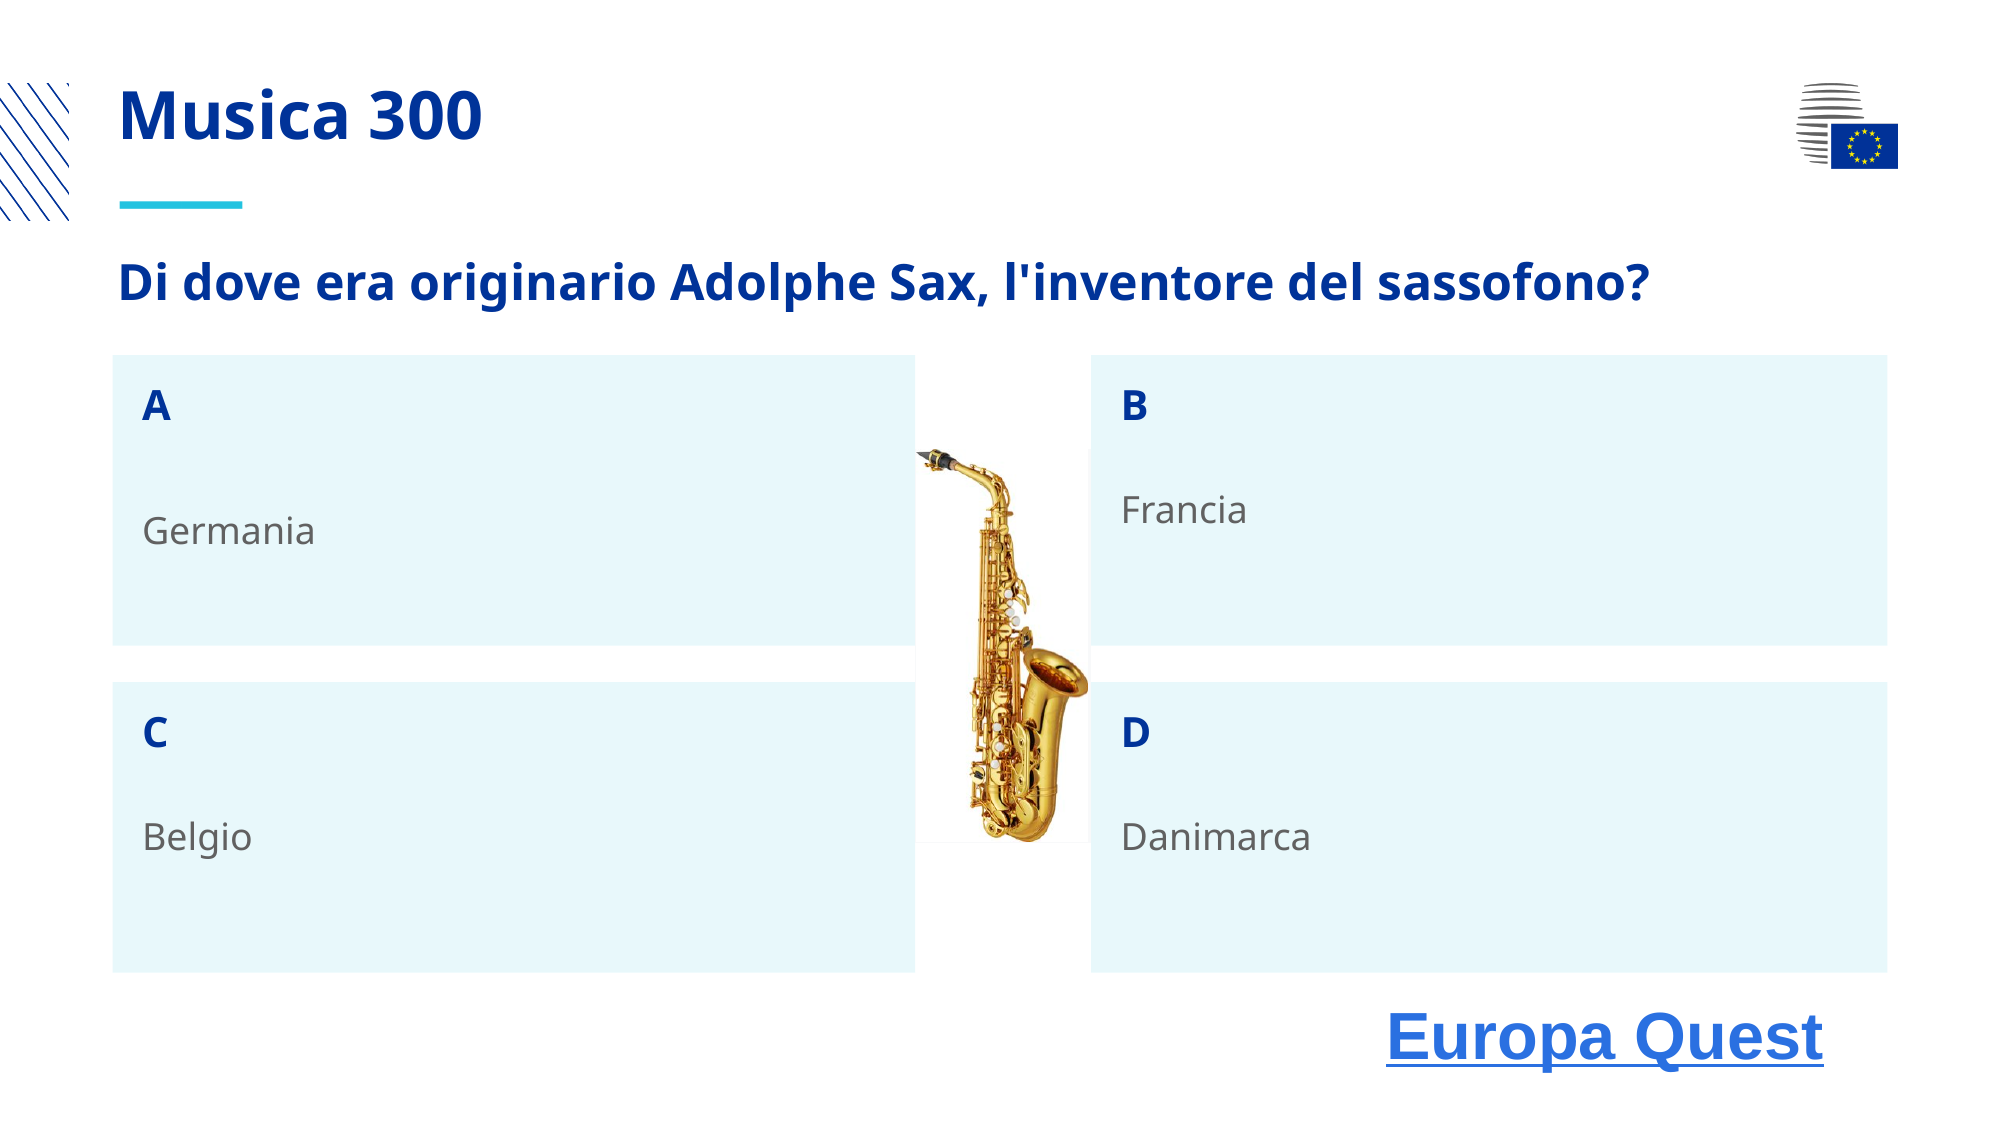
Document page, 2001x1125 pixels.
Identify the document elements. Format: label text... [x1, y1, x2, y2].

list D Danimarca [1091, 682, 1888, 973]
text_box Europa Quest [1371, 985, 1847, 1097]
picture [0, 83, 69, 221]
picture [1796, 83, 1898, 169]
list A Germania [112, 355, 916, 646]
list Musica 300 ⸺ Di dove era originario Adolphe Sax, l'inventore del sassofono? [102, 83, 1747, 325]
picture [915, 449, 1092, 843]
list B Francia [1091, 355, 1888, 646]
list C Belgio [112, 682, 916, 973]
